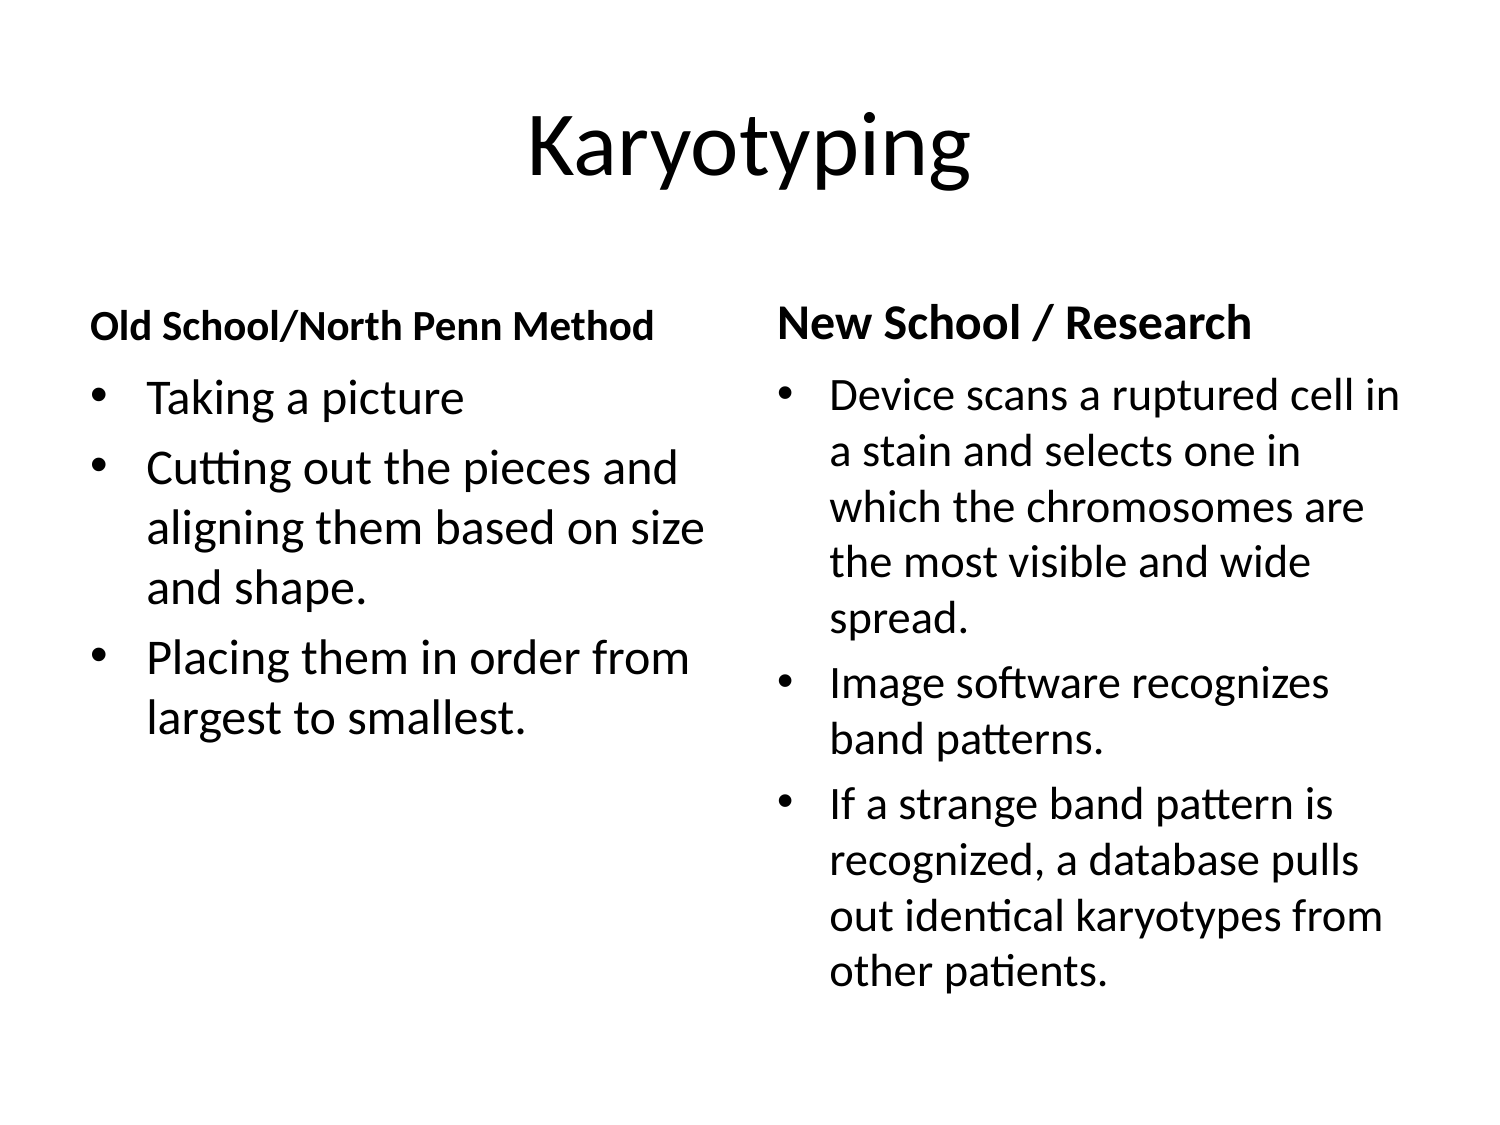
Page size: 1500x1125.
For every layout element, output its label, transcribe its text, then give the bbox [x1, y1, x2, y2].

title Karyotyping [75, 45, 1425, 233]
list New School / Research [761, 251, 1425, 356]
list Taking a picture Cutting out the pieces and aligning them based on size and shape. Placing them in order from largest to smallest. [75, 356, 738, 1005]
list Old School/North Penn Method [75, 251, 738, 356]
list Device scans a ruptured cell in a stain and selects one in which the chromosomes are the most visible and wide spread. Image software recognizes band patterns. If a strange band pattern is recognized, a database pulls out identical karyotypes from other patients. [761, 356, 1425, 1005]
